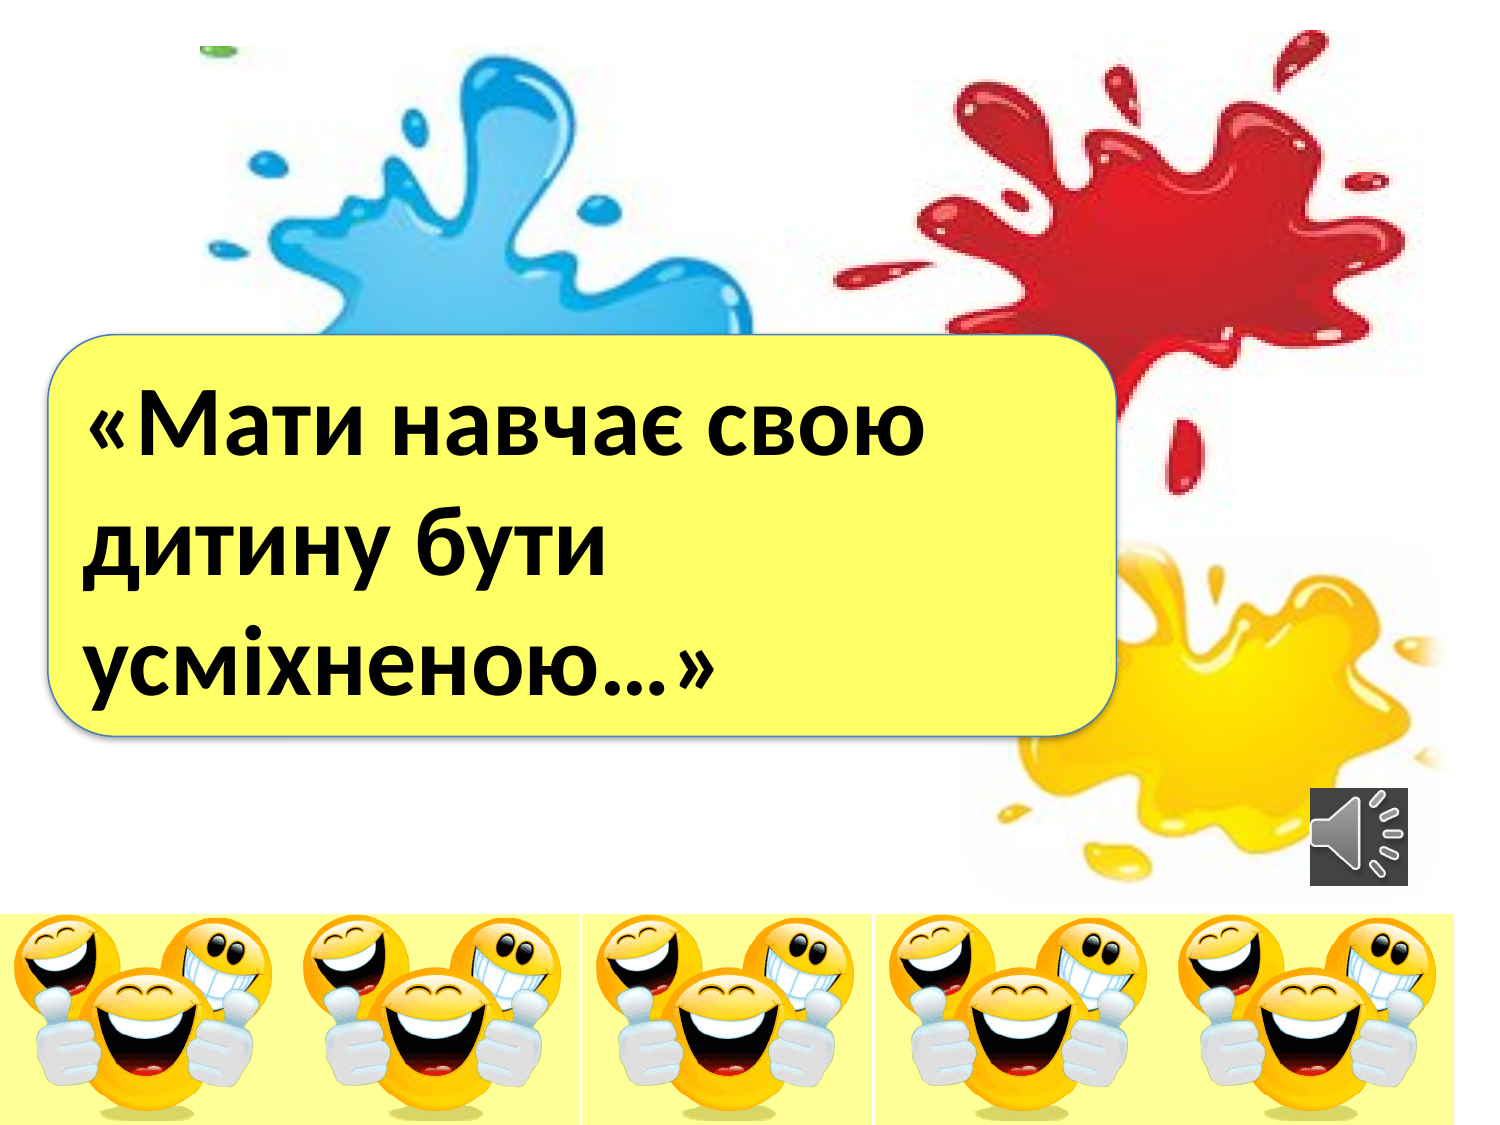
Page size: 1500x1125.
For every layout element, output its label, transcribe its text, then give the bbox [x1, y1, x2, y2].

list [0, 914, 287, 1125]
picture [289, 914, 579, 1125]
picture [581, 914, 872, 1125]
picture [199, 30, 1500, 1125]
text_box «Мати навчає свою дитину бути усміхненою…» [47, 333, 946, 738]
